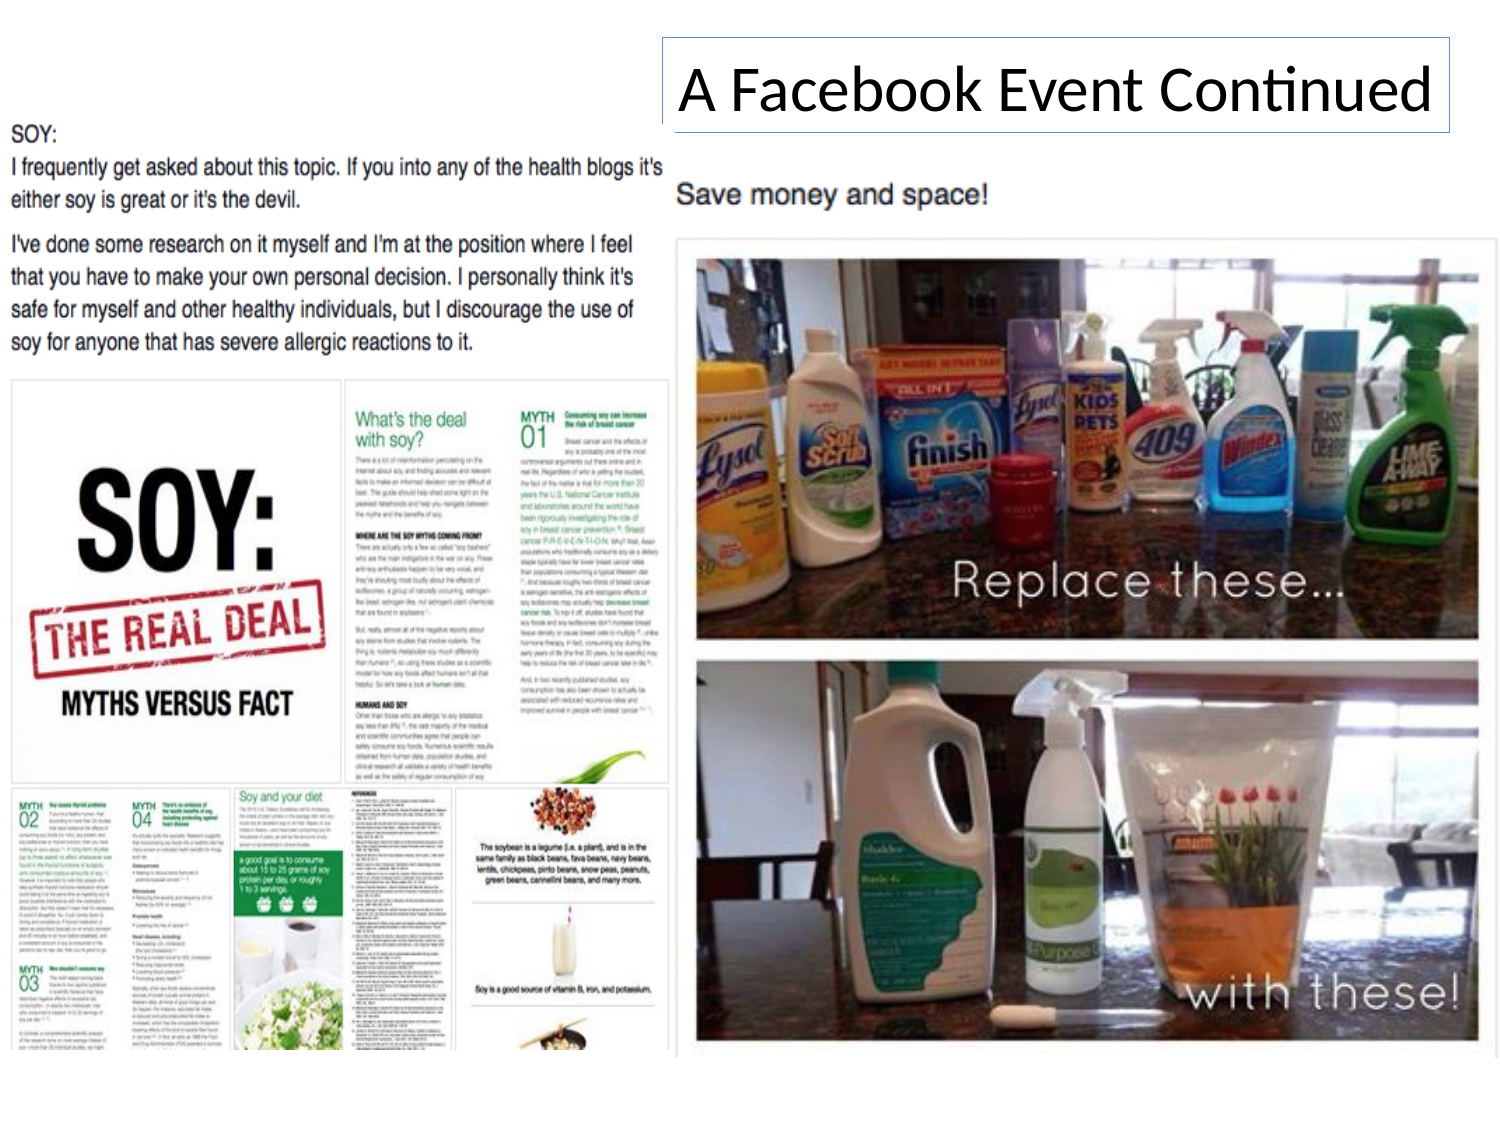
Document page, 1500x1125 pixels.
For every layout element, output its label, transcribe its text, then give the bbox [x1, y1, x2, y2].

picture [0, 124, 1500, 1058]
title A Facebook Event Continued [662, 37, 1450, 133]
